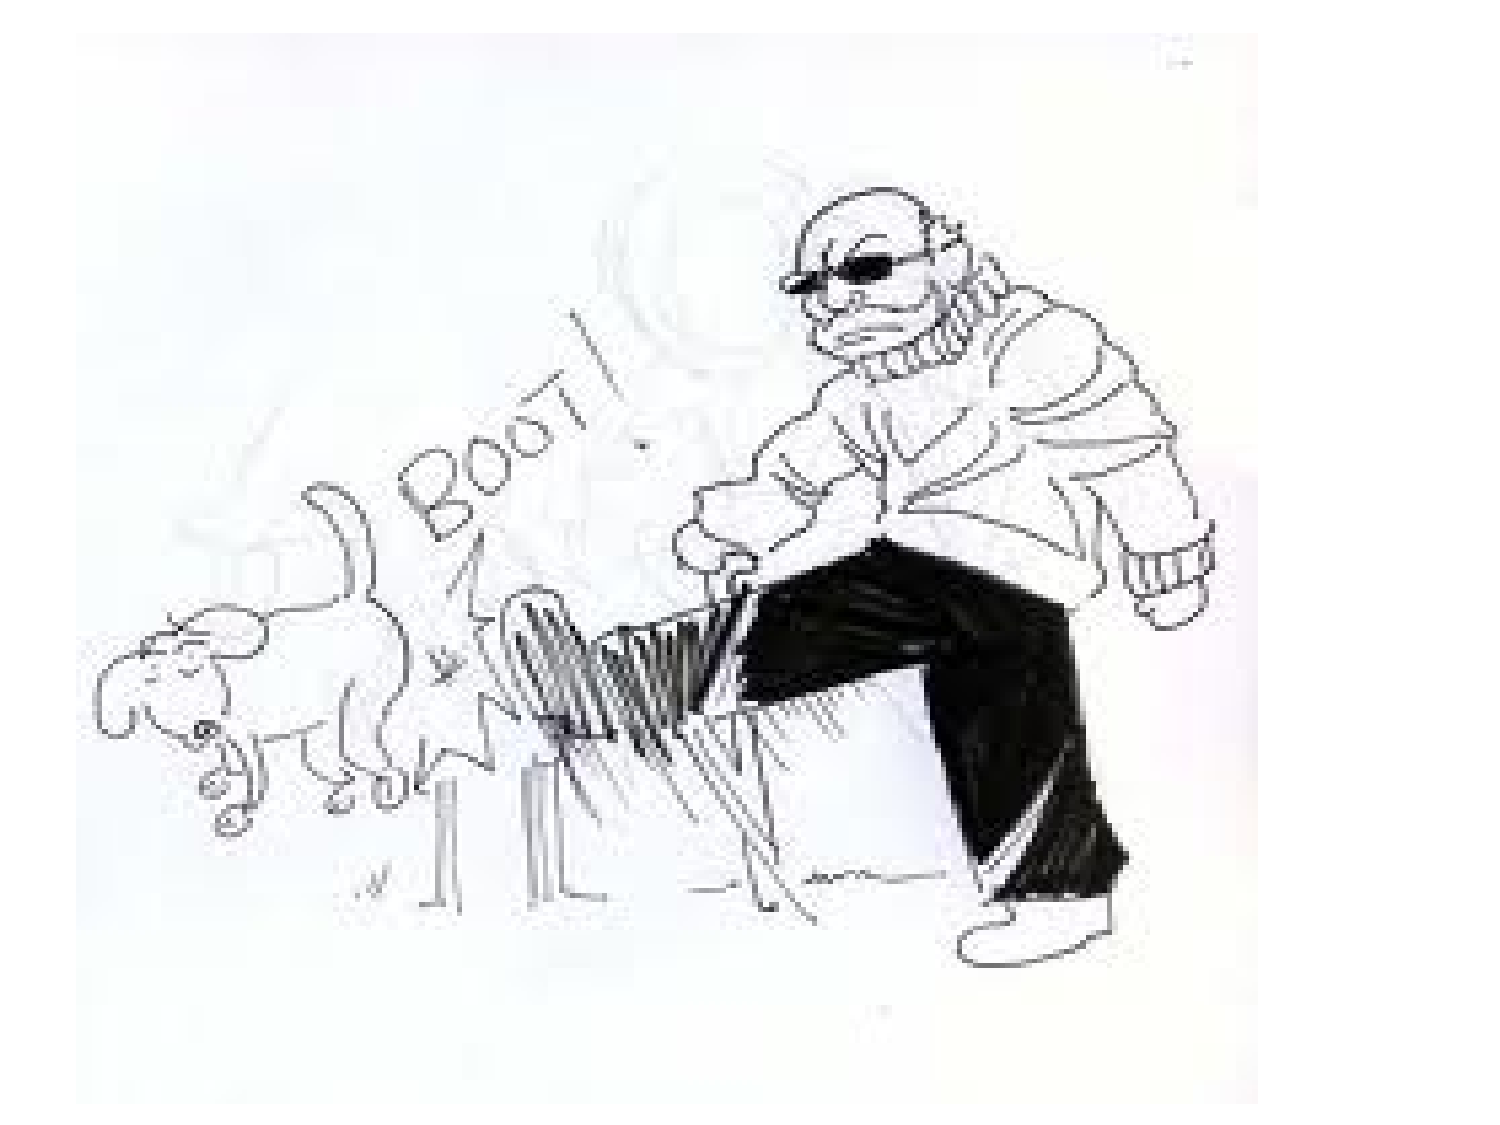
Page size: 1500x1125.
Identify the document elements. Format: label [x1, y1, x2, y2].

picture [76, 33, 1259, 1104]
